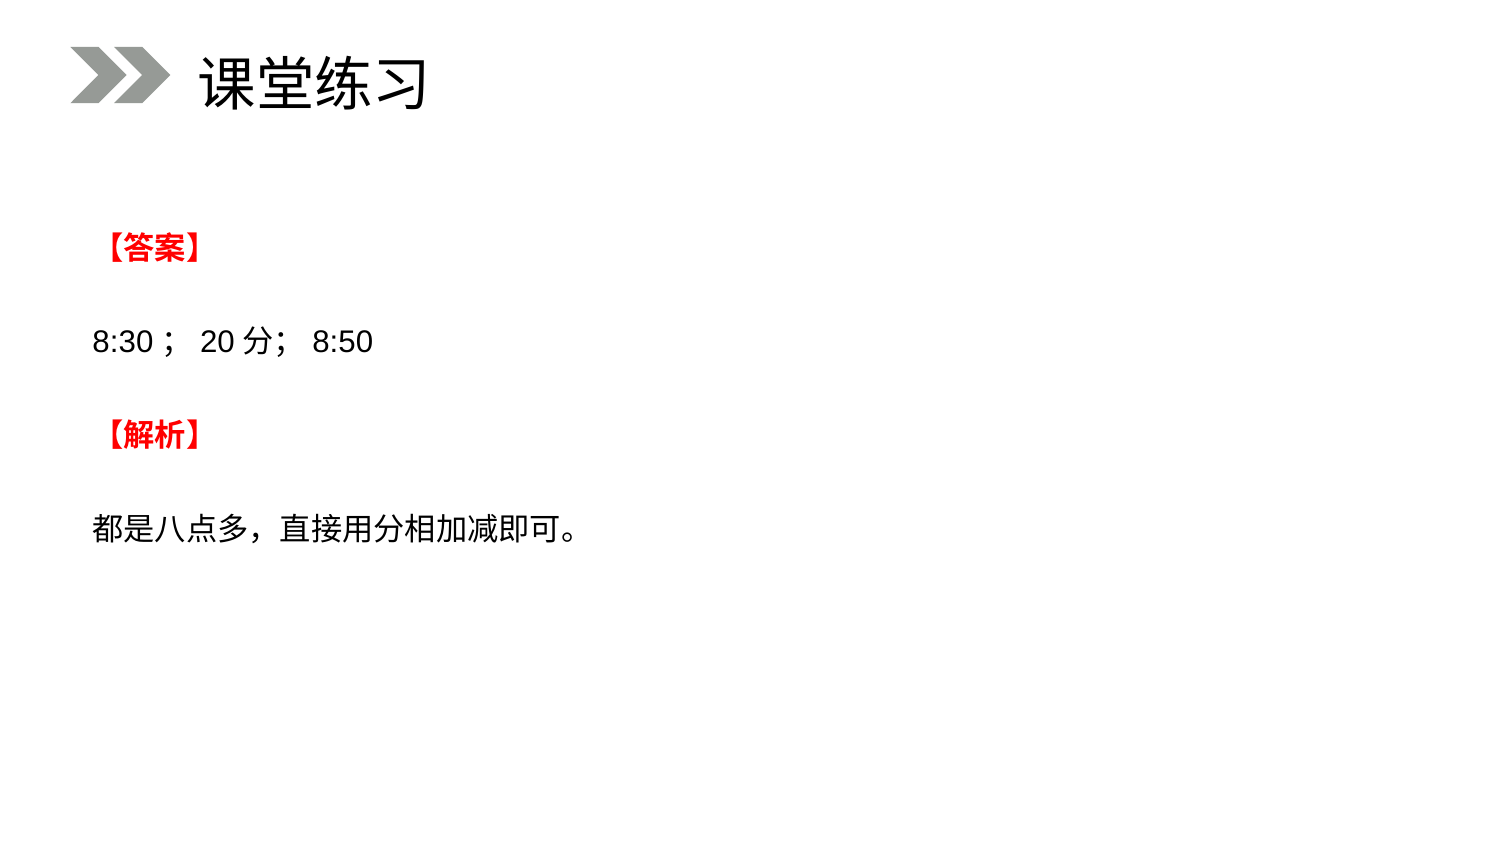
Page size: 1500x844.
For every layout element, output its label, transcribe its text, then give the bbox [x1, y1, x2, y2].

text_box 课堂练习 [186, 49, 816, 102]
text_box 【答案】 8:30；20分；8:50 【解析】 都是八点多，直接用分相加减即可。 [81, 166, 996, 646]
